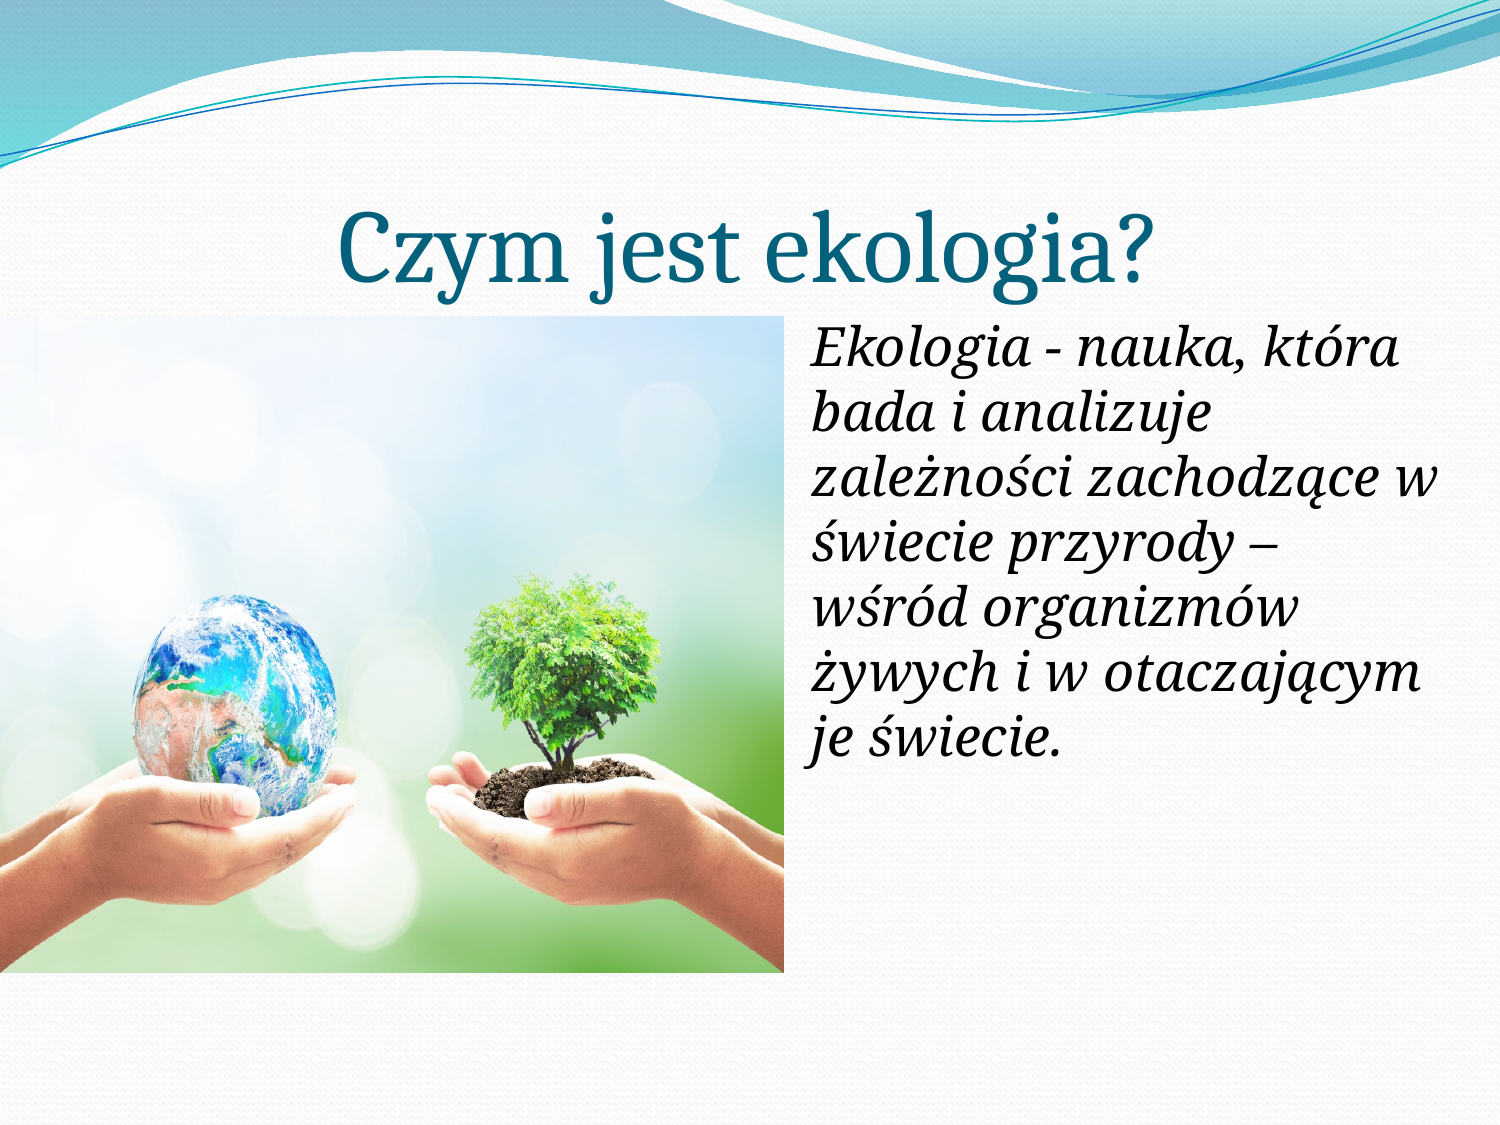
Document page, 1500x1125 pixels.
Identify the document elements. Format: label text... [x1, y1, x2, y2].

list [0, 316, 784, 973]
list Ekologia - nauka, która bada i analizuje zależności zachodzące w świecie przyrody – wśród organizmów żywych i w otaczającym je świecie. [796, 304, 1460, 1033]
title Czym jest ekologia? [75, 115, 1425, 303]
